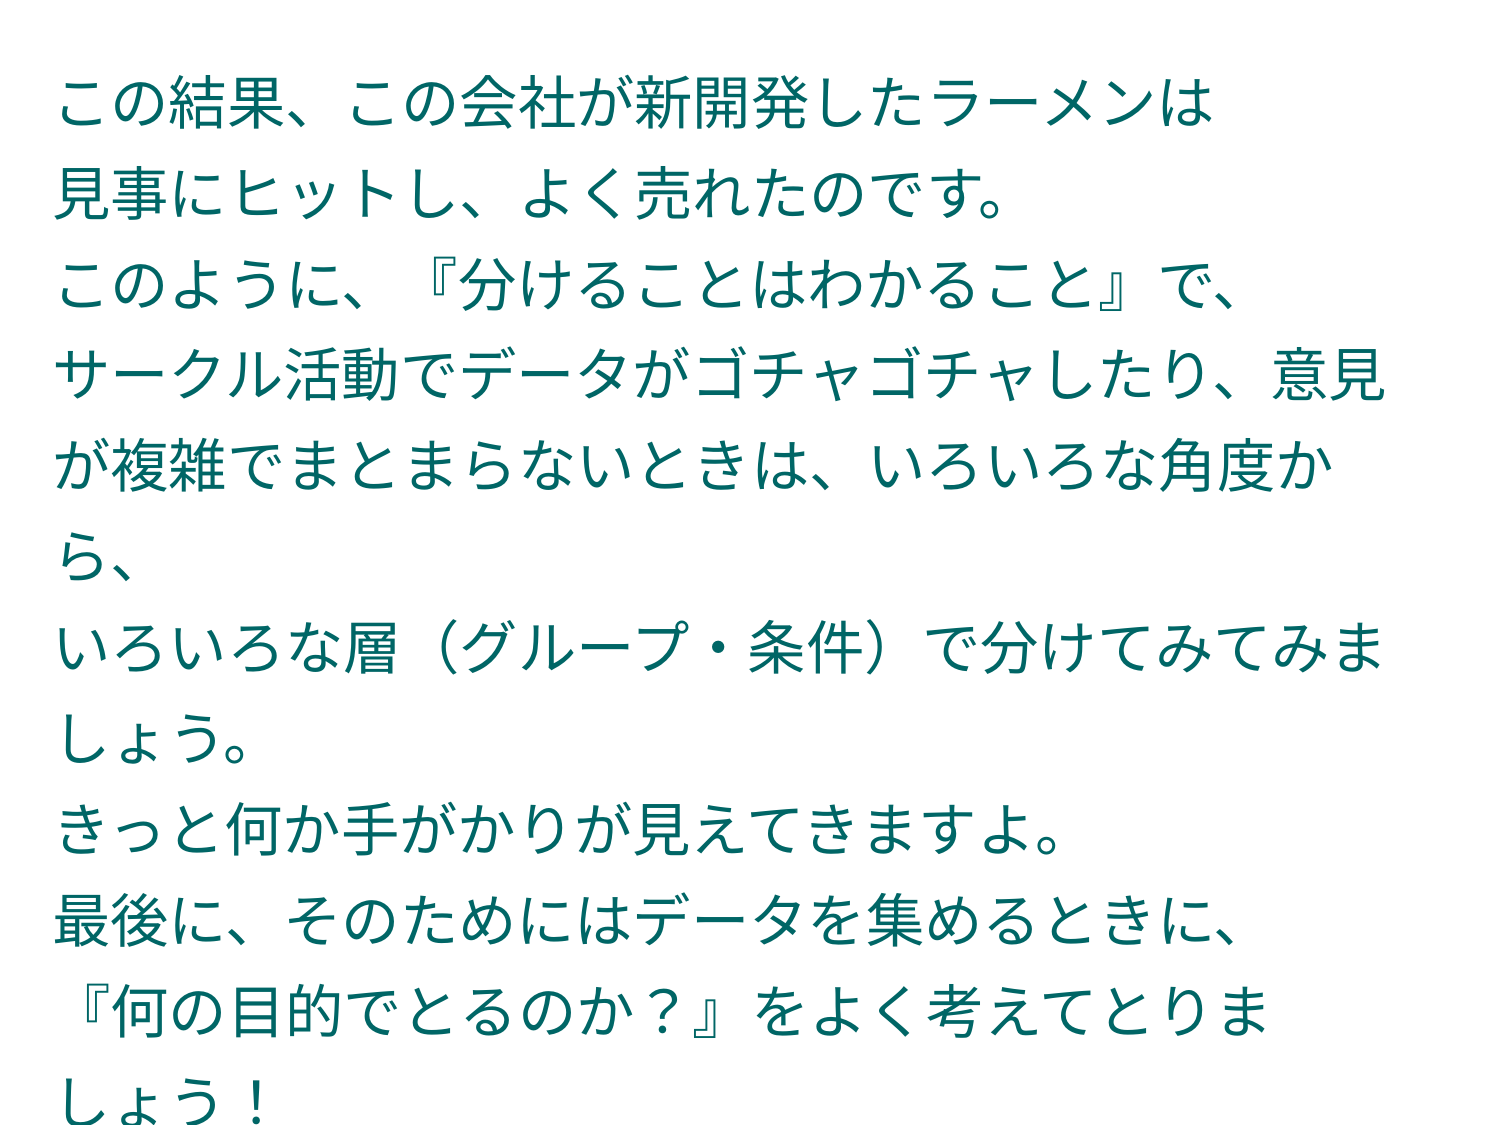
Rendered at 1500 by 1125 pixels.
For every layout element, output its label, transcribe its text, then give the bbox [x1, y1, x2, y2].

text_box この結果、この会社が新開発したラーメンは 見事にヒットし、よく売れたのです。 このように、『分けることはわかること』で、 サークル活動でデータがゴチャゴチャしたり、意見 が複雑でまとまらないときは、いろいろな角度から、 いろいろな層（グループ・条件）で分けてみてみましょう。 きっと何か手がかりが見えてきますよ。 最後に、そのためにはデータを集めるときに、 『何の目的でとるのか？』をよく考えてとりま しょう！ [37, 37, 1450, 1125]
